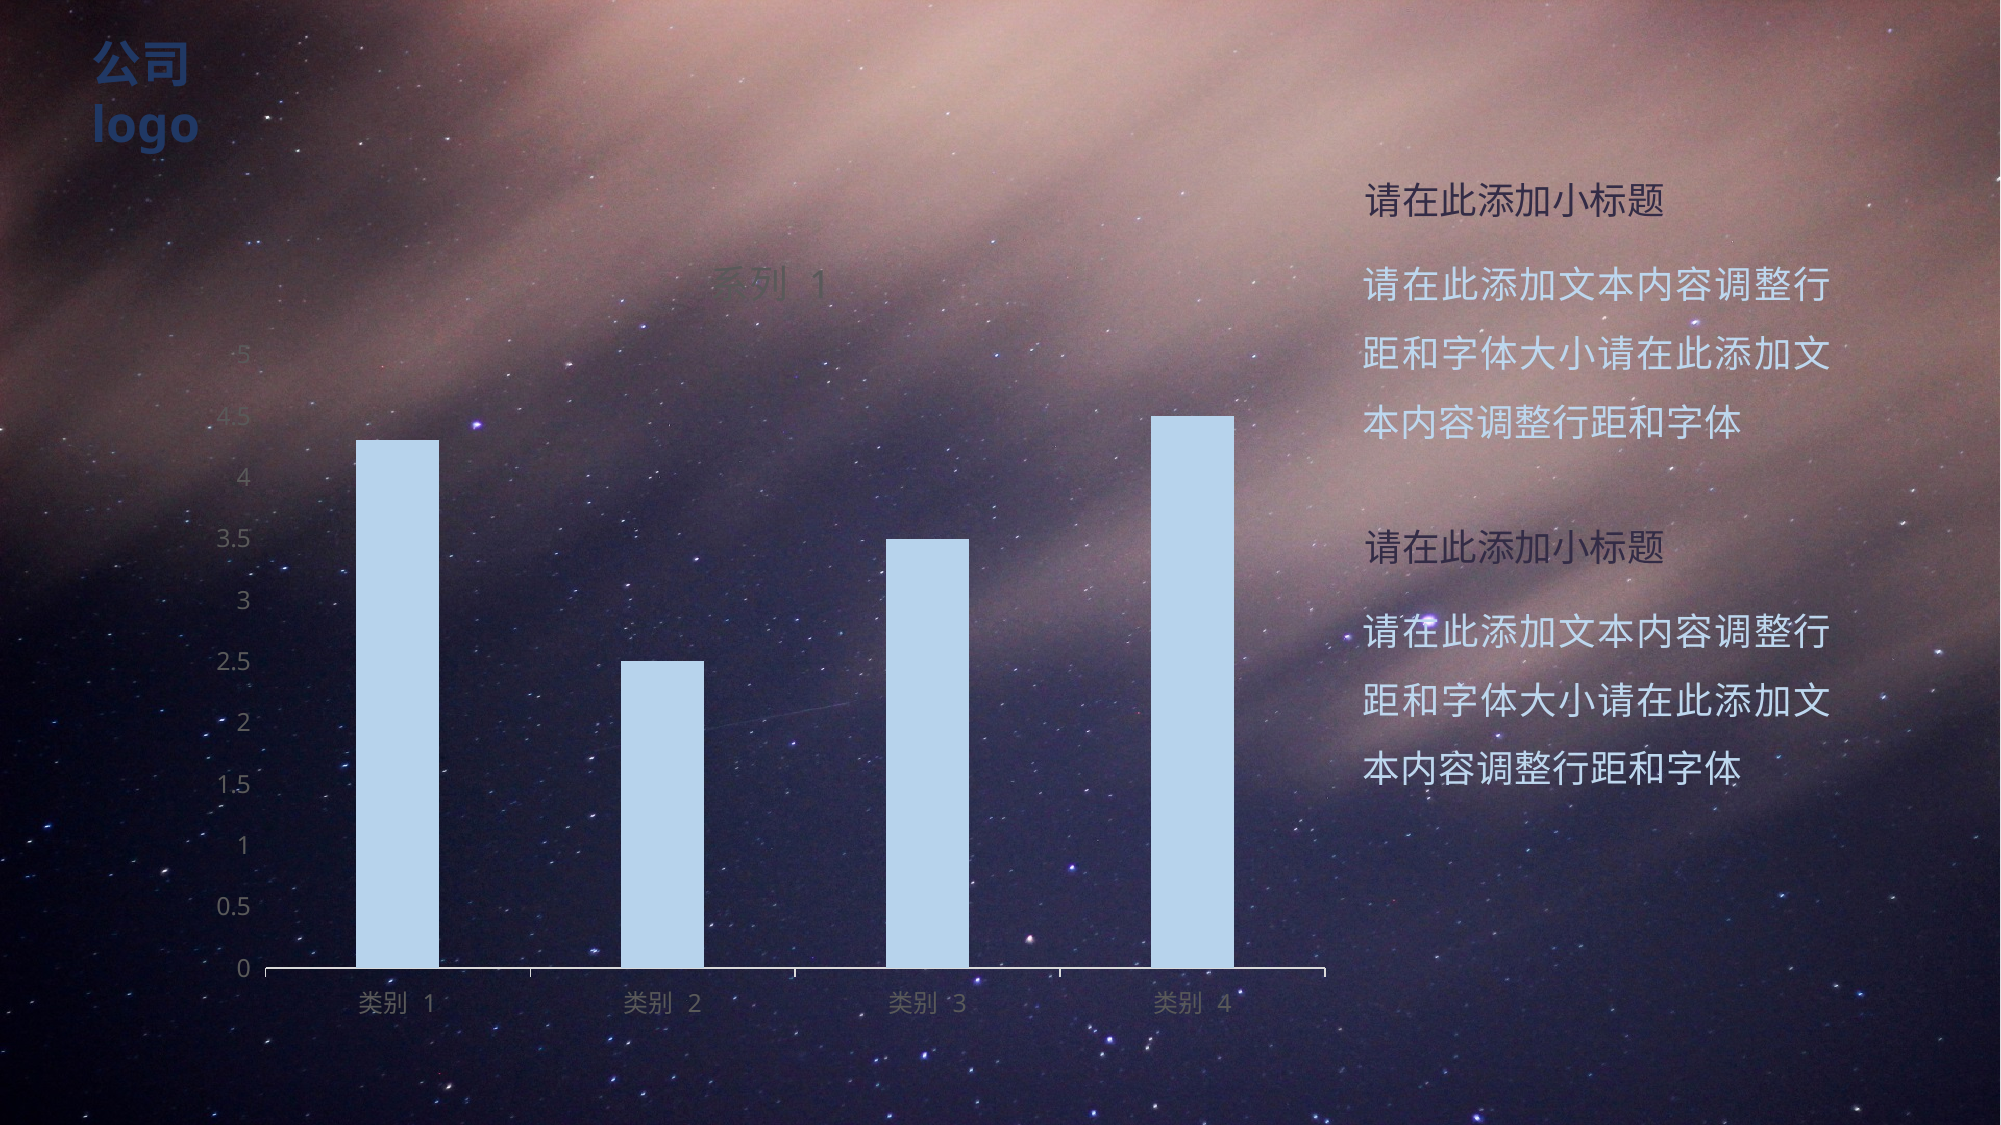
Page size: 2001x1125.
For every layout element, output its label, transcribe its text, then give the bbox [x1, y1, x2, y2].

text_box 请在此添加文本内容调整行距和字体大小请在此添加文本内容调整行距和字体 [1349, 576, 1846, 867]
chart [193, 216, 1349, 1037]
text_box 请在此添加小标题 [1349, 516, 1680, 577]
picture [0, 0, 2001, 1125]
text_box 公司logo [76, 25, 281, 161]
text_box 请在此添加小标题 [1349, 169, 1680, 230]
text_box 请在此添加文本内容调整行距和字体大小请在此添加文本内容调整行距和字体 [1349, 230, 1846, 521]
